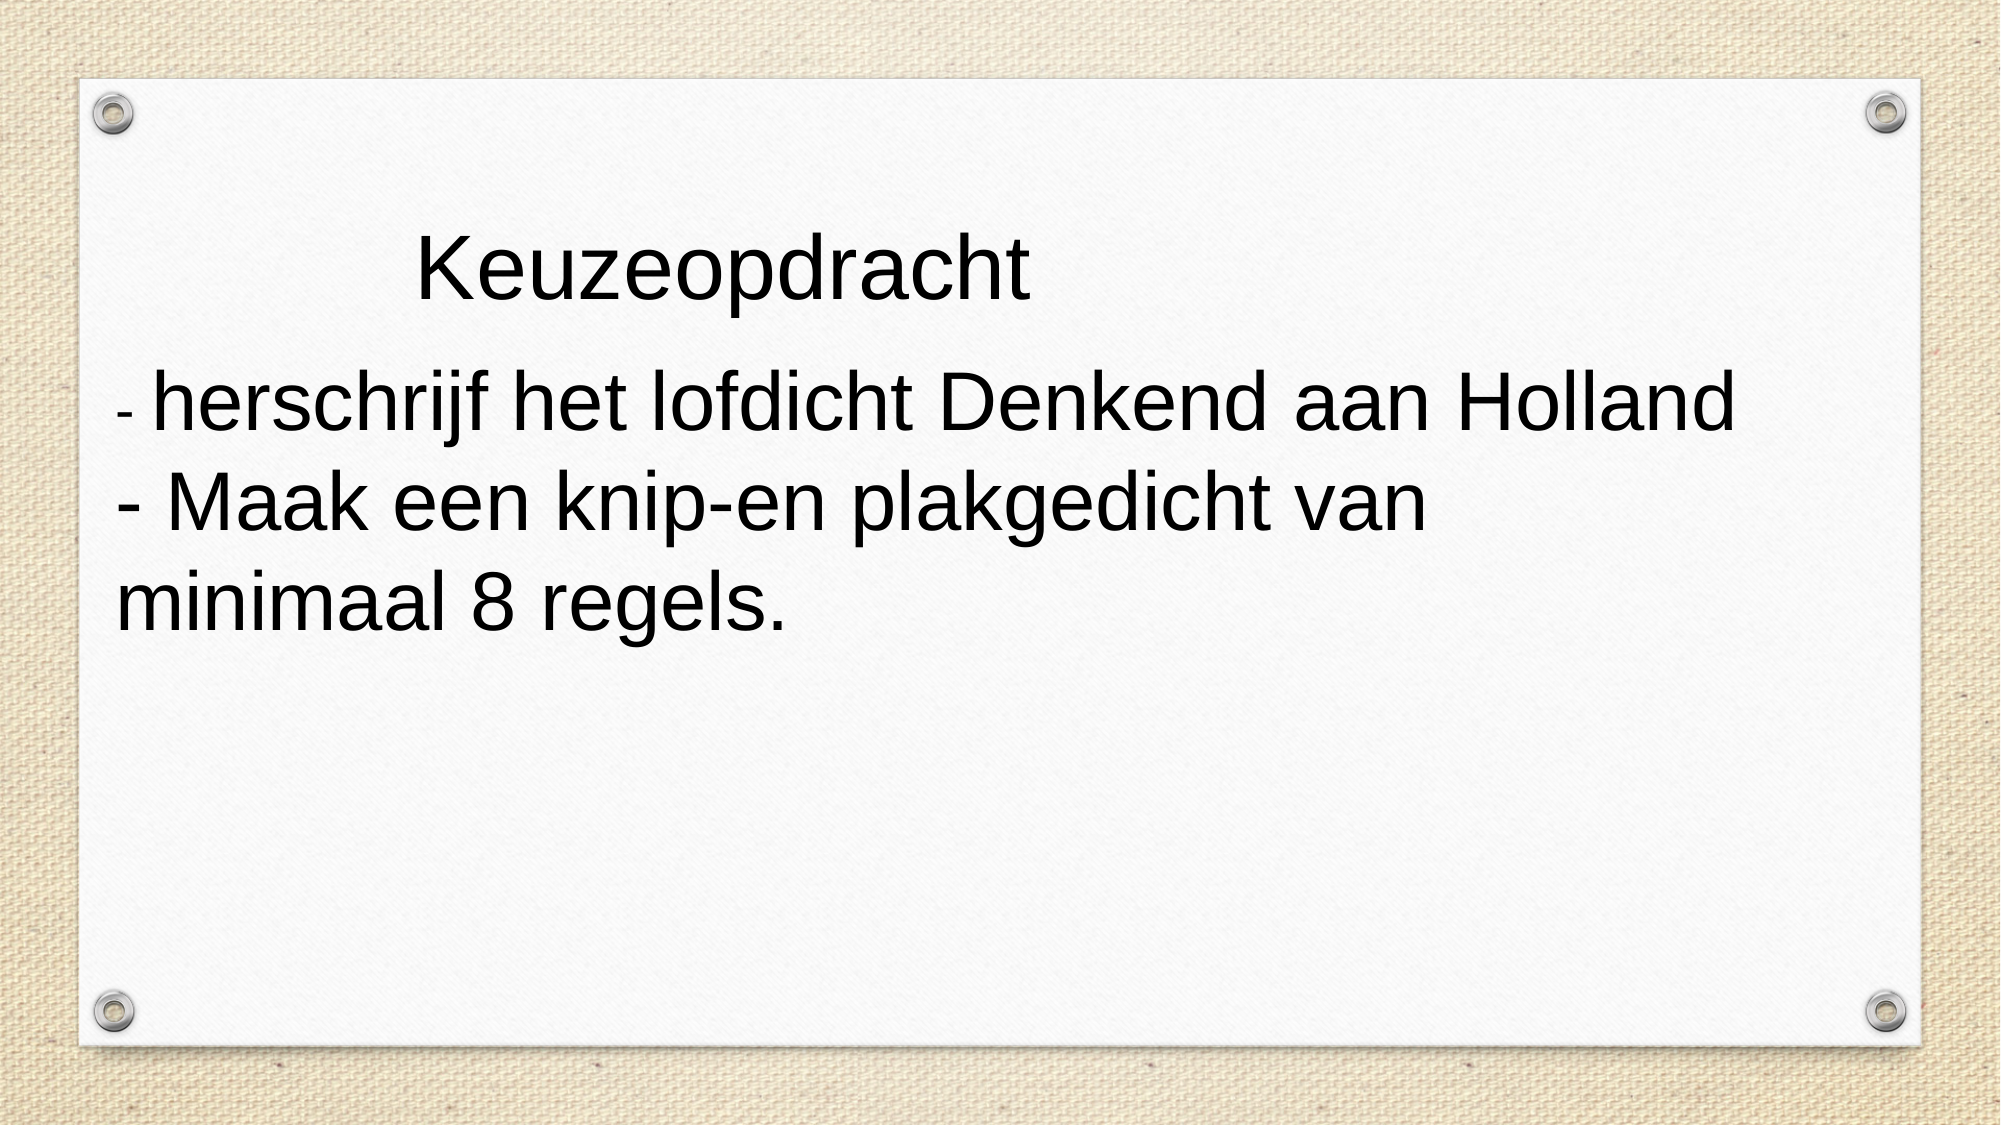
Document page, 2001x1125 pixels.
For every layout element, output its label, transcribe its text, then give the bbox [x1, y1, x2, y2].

list - herschrijf het lofdicht Denkend aan Holland - Maak een knip-en plakgedicht van minimaal 8 regels. [100, 262, 1788, 965]
title Keuzeopdracht [399, 155, 1975, 370]
picture [0, 0, 2001, 1125]
